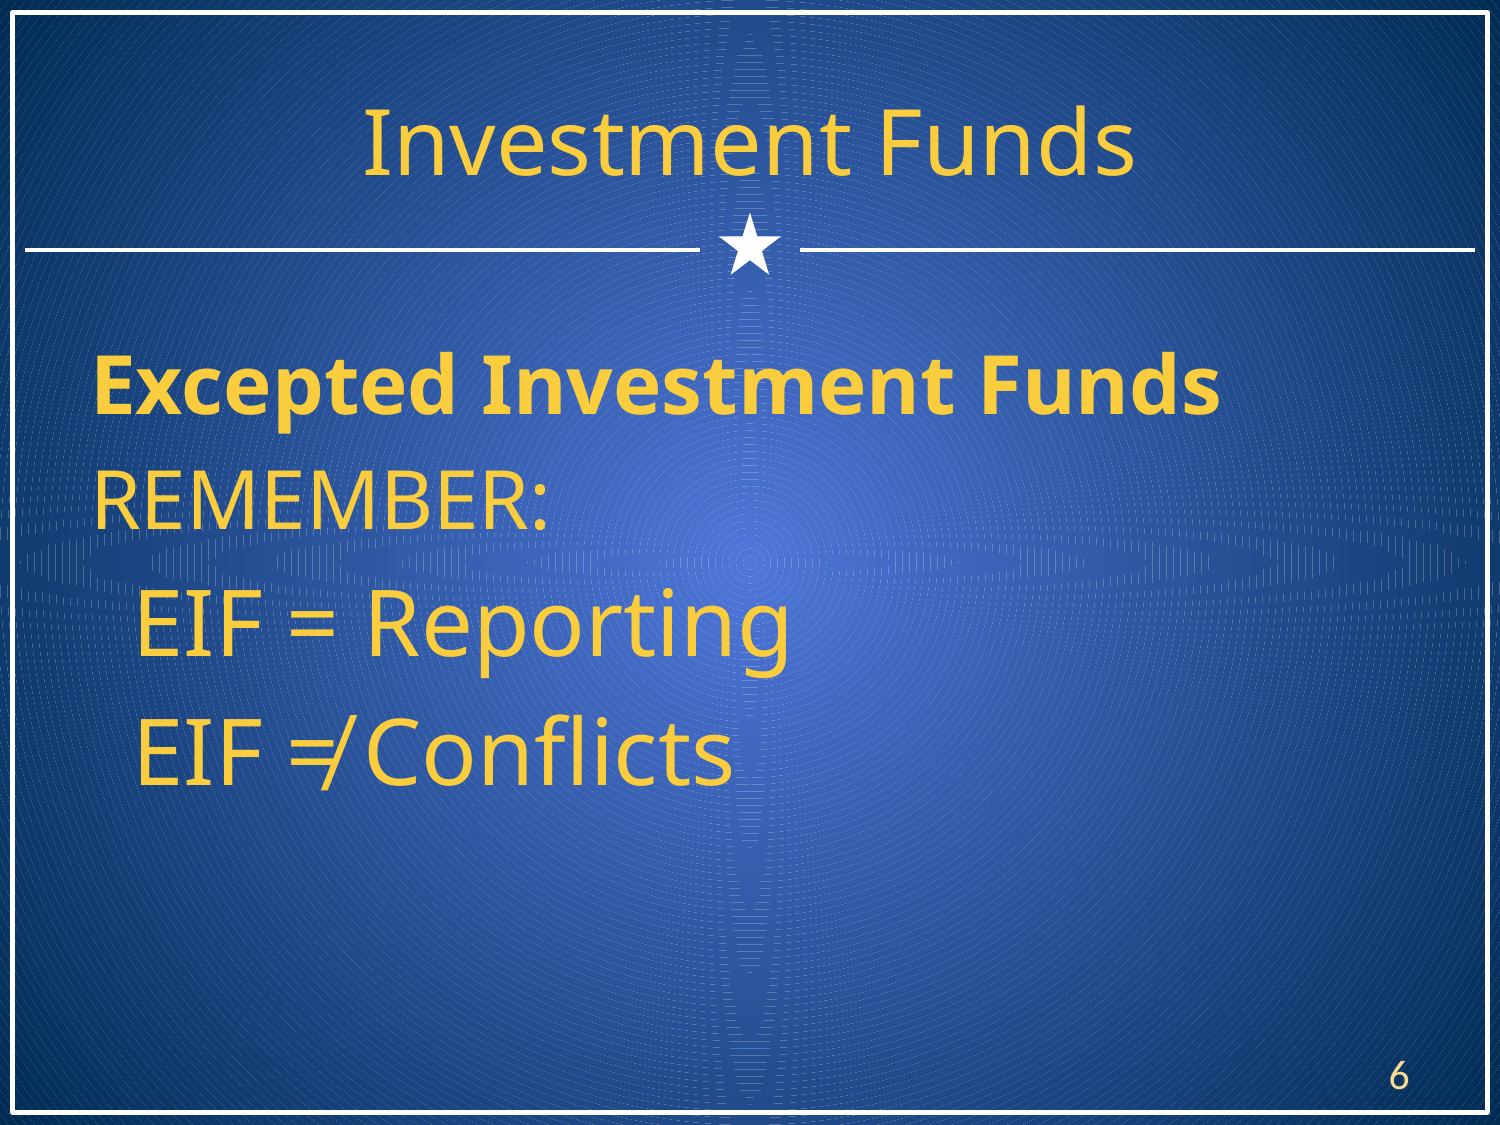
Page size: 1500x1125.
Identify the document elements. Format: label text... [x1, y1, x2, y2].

slide_number 6 [1074, 1042, 1425, 1103]
list Excepted Investment Funds REMEMBER: EIF = Reporting EIF ≠ Conflicts [75, 324, 1425, 1005]
title Investment Funds [75, 45, 1425, 233]
